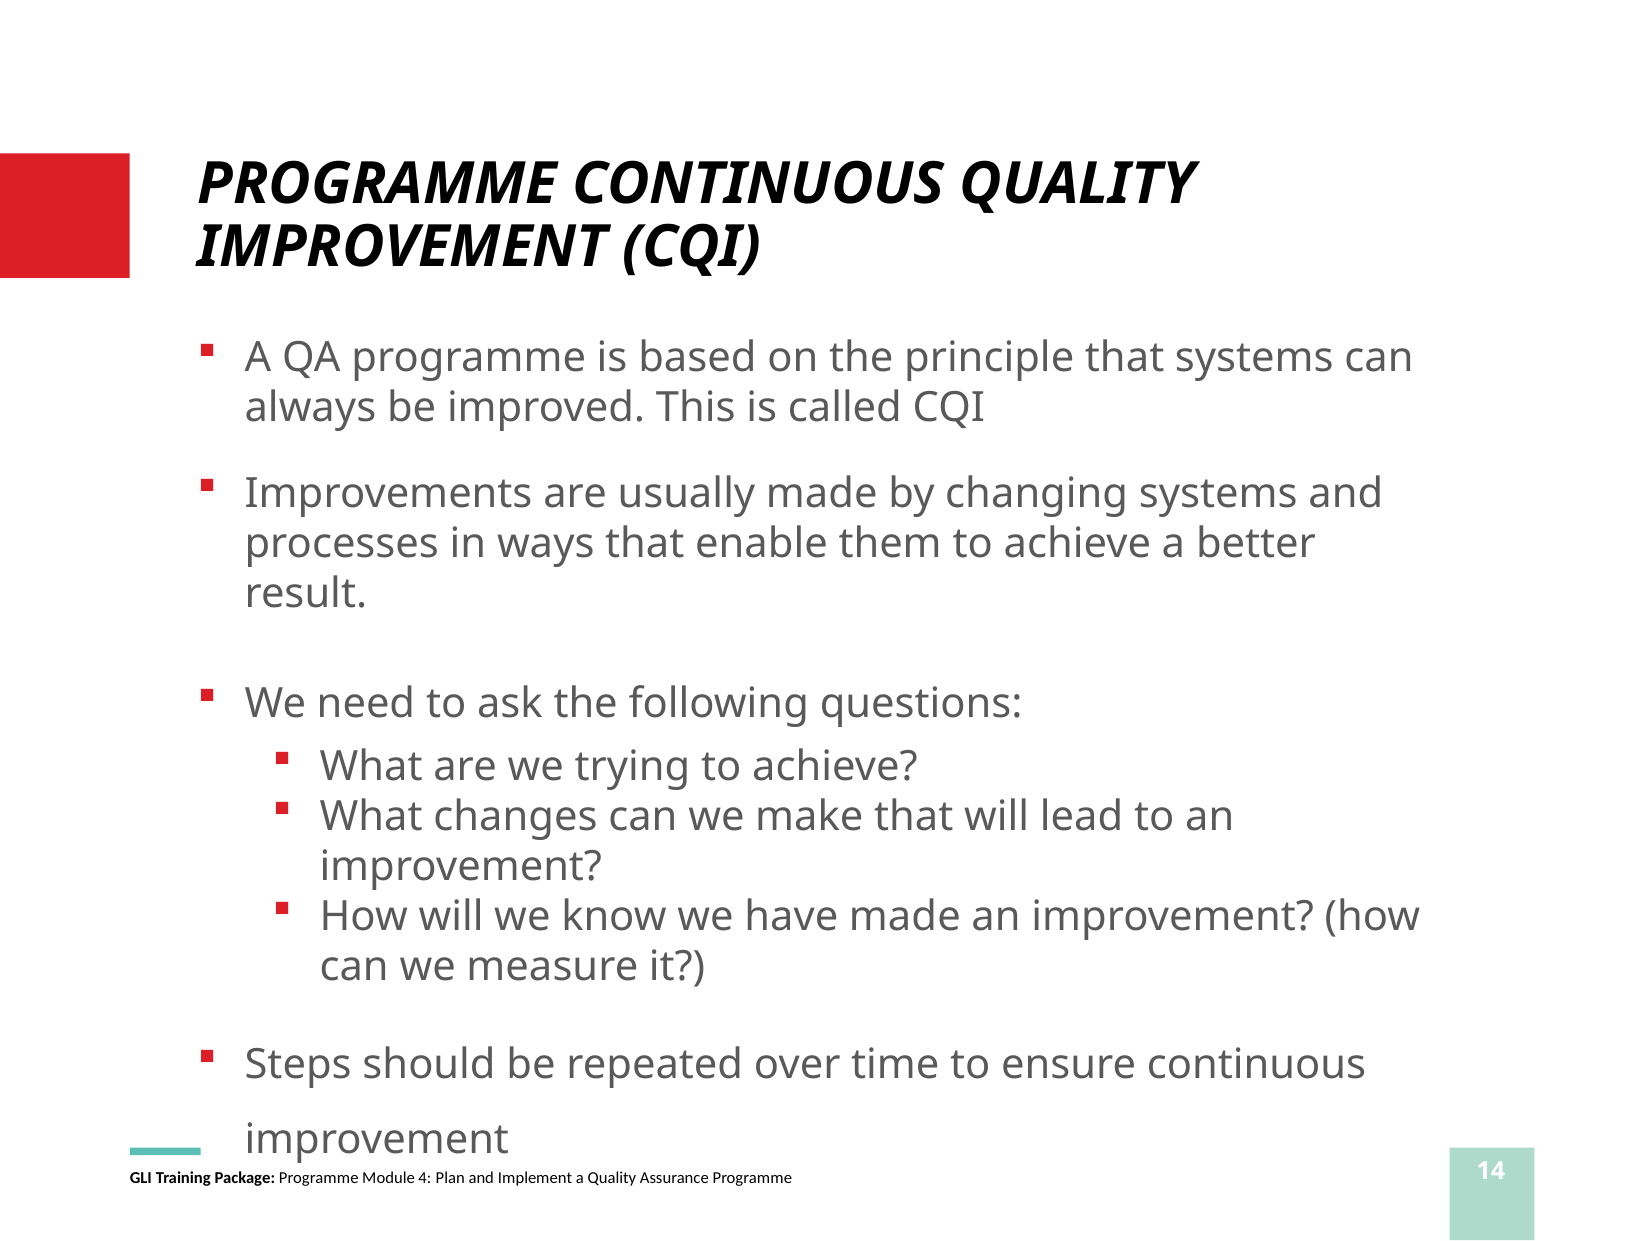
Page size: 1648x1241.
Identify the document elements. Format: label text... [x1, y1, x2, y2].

title PROGRAMME CONTINUOUS QUALITY IMPROVEMENT (CQI) [197, 153, 1450, 278]
list A QA programme is based on the principle that systems can always be improved. This is called CQI Improvements are usually made by changing systems and processes in ways that enable them to achieve a better result. We need to ask the following questions: What are we trying to achieve? What changes can we make that will lead to an improvement? How will we know we have made an improvement? (how can we measure it?) Steps should be repeated over time to ensure continuous improvement [197, 330, 1450, 1087]
